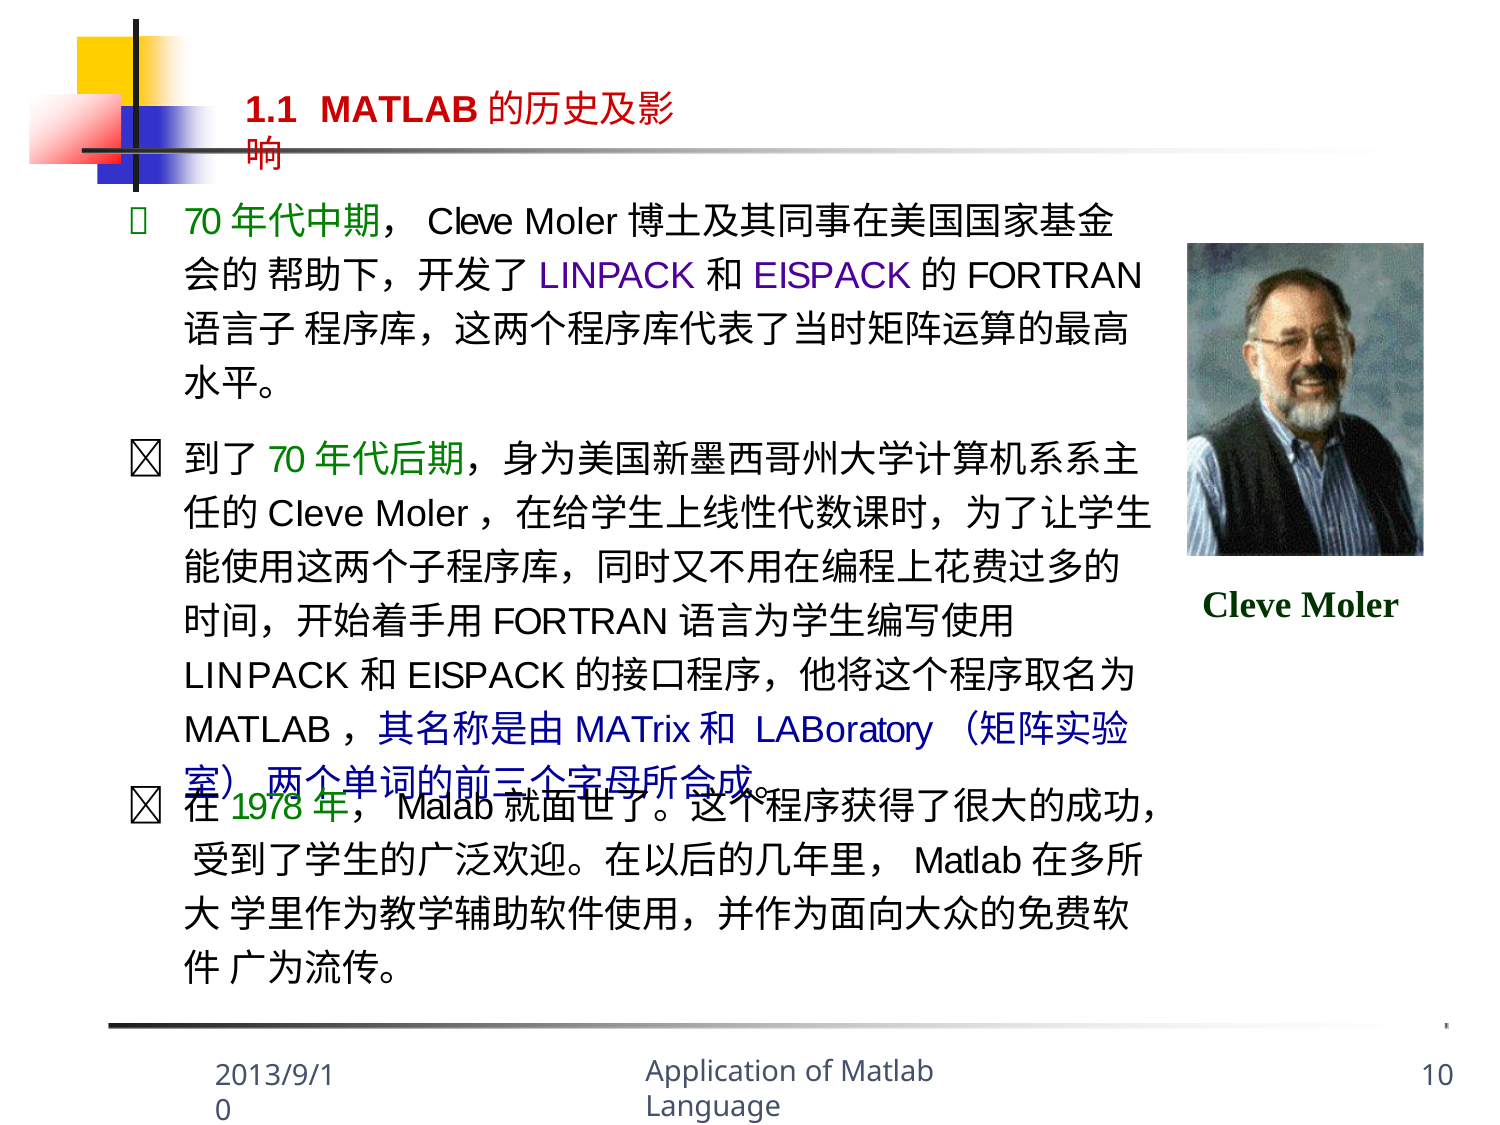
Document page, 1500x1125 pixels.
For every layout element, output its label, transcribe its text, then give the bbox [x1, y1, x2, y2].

slide_number Application of Matlab Language [643, 1051, 987, 1125]
footer 2013/9/10 [212, 1056, 351, 1125]
text_box 1.1 MATLAB的历史及影响 [243, 84, 702, 175]
text_box Cleve Moler [1199, 580, 1401, 626]
text_box  在1978年，Malab就面世了。这个程序获得了很大的成功， 受到了学生的广泛欢迎。在以后的几年里，Matlab在多所大 学里作为教学辅助软件使用，并作为面向大众的免费软件 广为流传。 [125, 772, 1150, 989]
picture [702, 148, 1431, 154]
slide_number 10 [1400, 1056, 1457, 1125]
text_box  70年代中期，Cleve Moler博土及其同事在美国国家基金会的 帮助下，开发了LINPACK和EISPACK的FORTRAN语言子 程序库，这两个程序库代表了当时矩阵运算的最高水平。  到了70年代后期，身为美国新墨西哥州大学计算机系系主 任的CIeve Moler，在给学生上线性代数课时，为了让学生 能使用这两个子程序库，同时又不用在编程上花费过多的 时间，开始着手用FORTRAN语言为学生编写使用 LINPACK和EISPACK的接口程序，他将这个程序取名为 MATLAB，其名称是由MATrix和 LABoratory（矩阵实验室） 两个单词的前三个字母所合成。 [125, 187, 1165, 805]
text_box [1186, 243, 1424, 556]
picture [29, 36, 243, 184]
picture [108, 1023, 1458, 1029]
